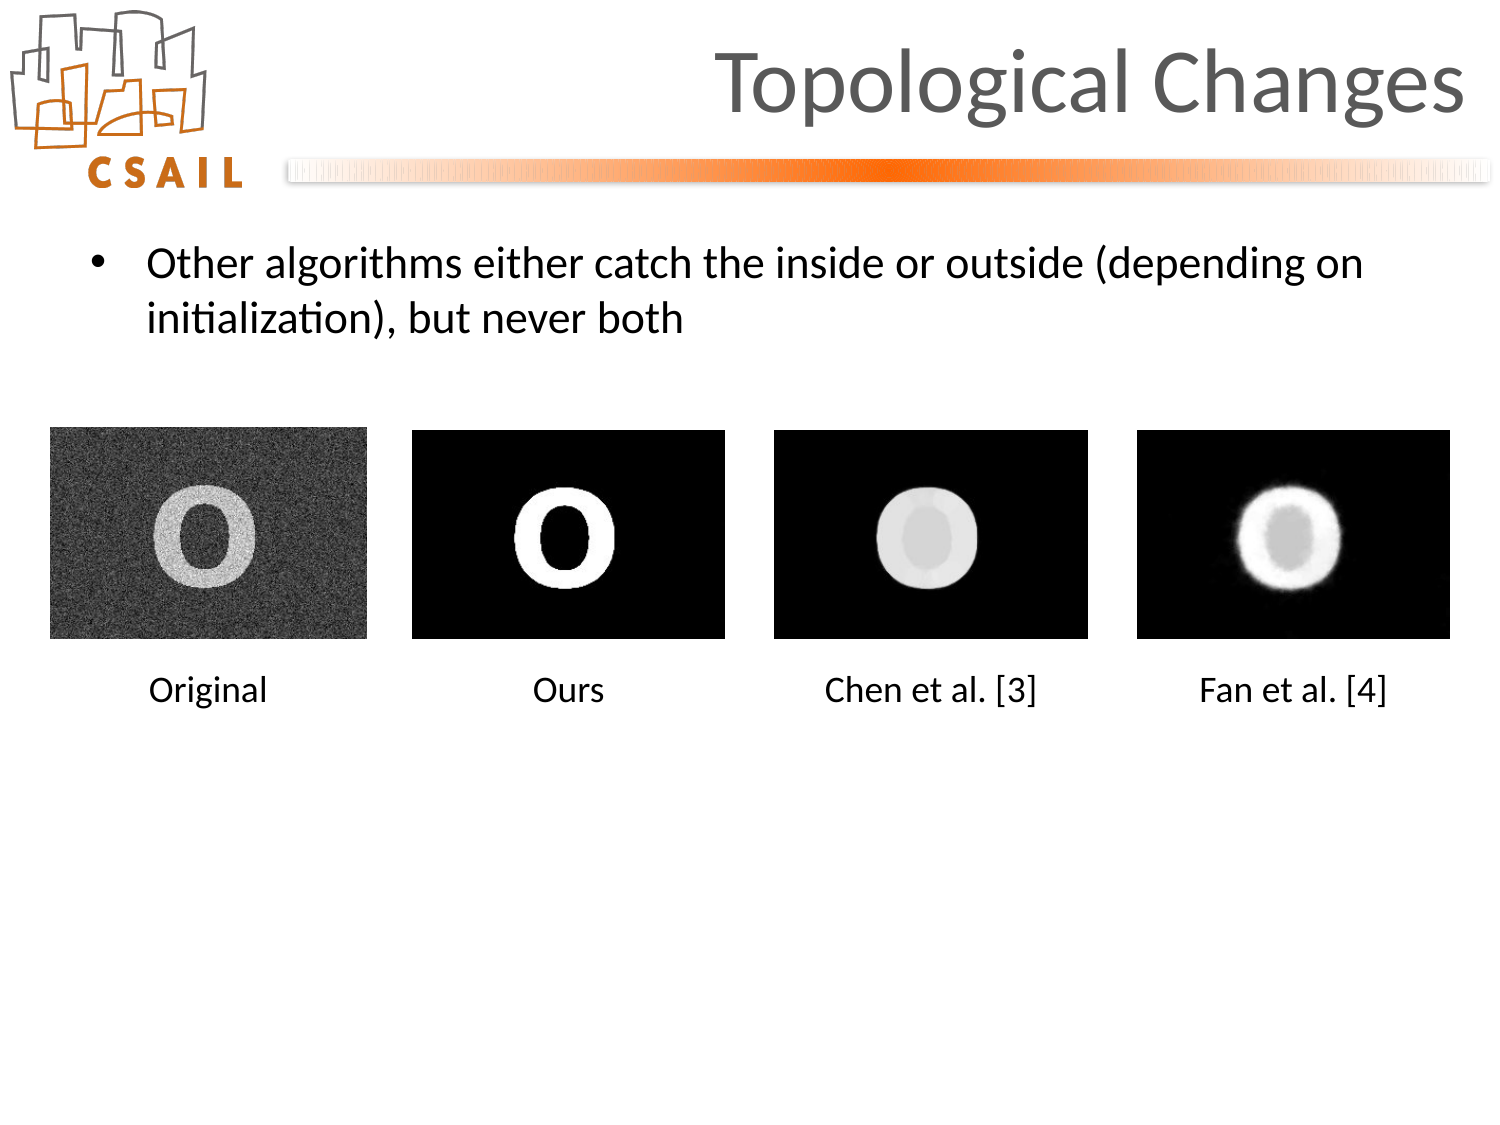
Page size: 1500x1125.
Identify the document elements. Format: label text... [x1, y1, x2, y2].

text_box Original [50, 657, 367, 717]
text_box Fan et al. [4] [1137, 657, 1450, 717]
picture [774, 429, 1088, 639]
picture [49, 427, 367, 639]
text_box Chen et al. [3] [774, 657, 1088, 717]
list Other algorithms either catch the inside or outside (depending on initialization), but never both [75, 225, 1425, 1005]
title Topological Changes [208, 4, 1483, 147]
picture [412, 429, 726, 639]
picture [1137, 429, 1451, 639]
text_box Ours [412, 657, 725, 717]
picture [10, 10, 242, 188]
